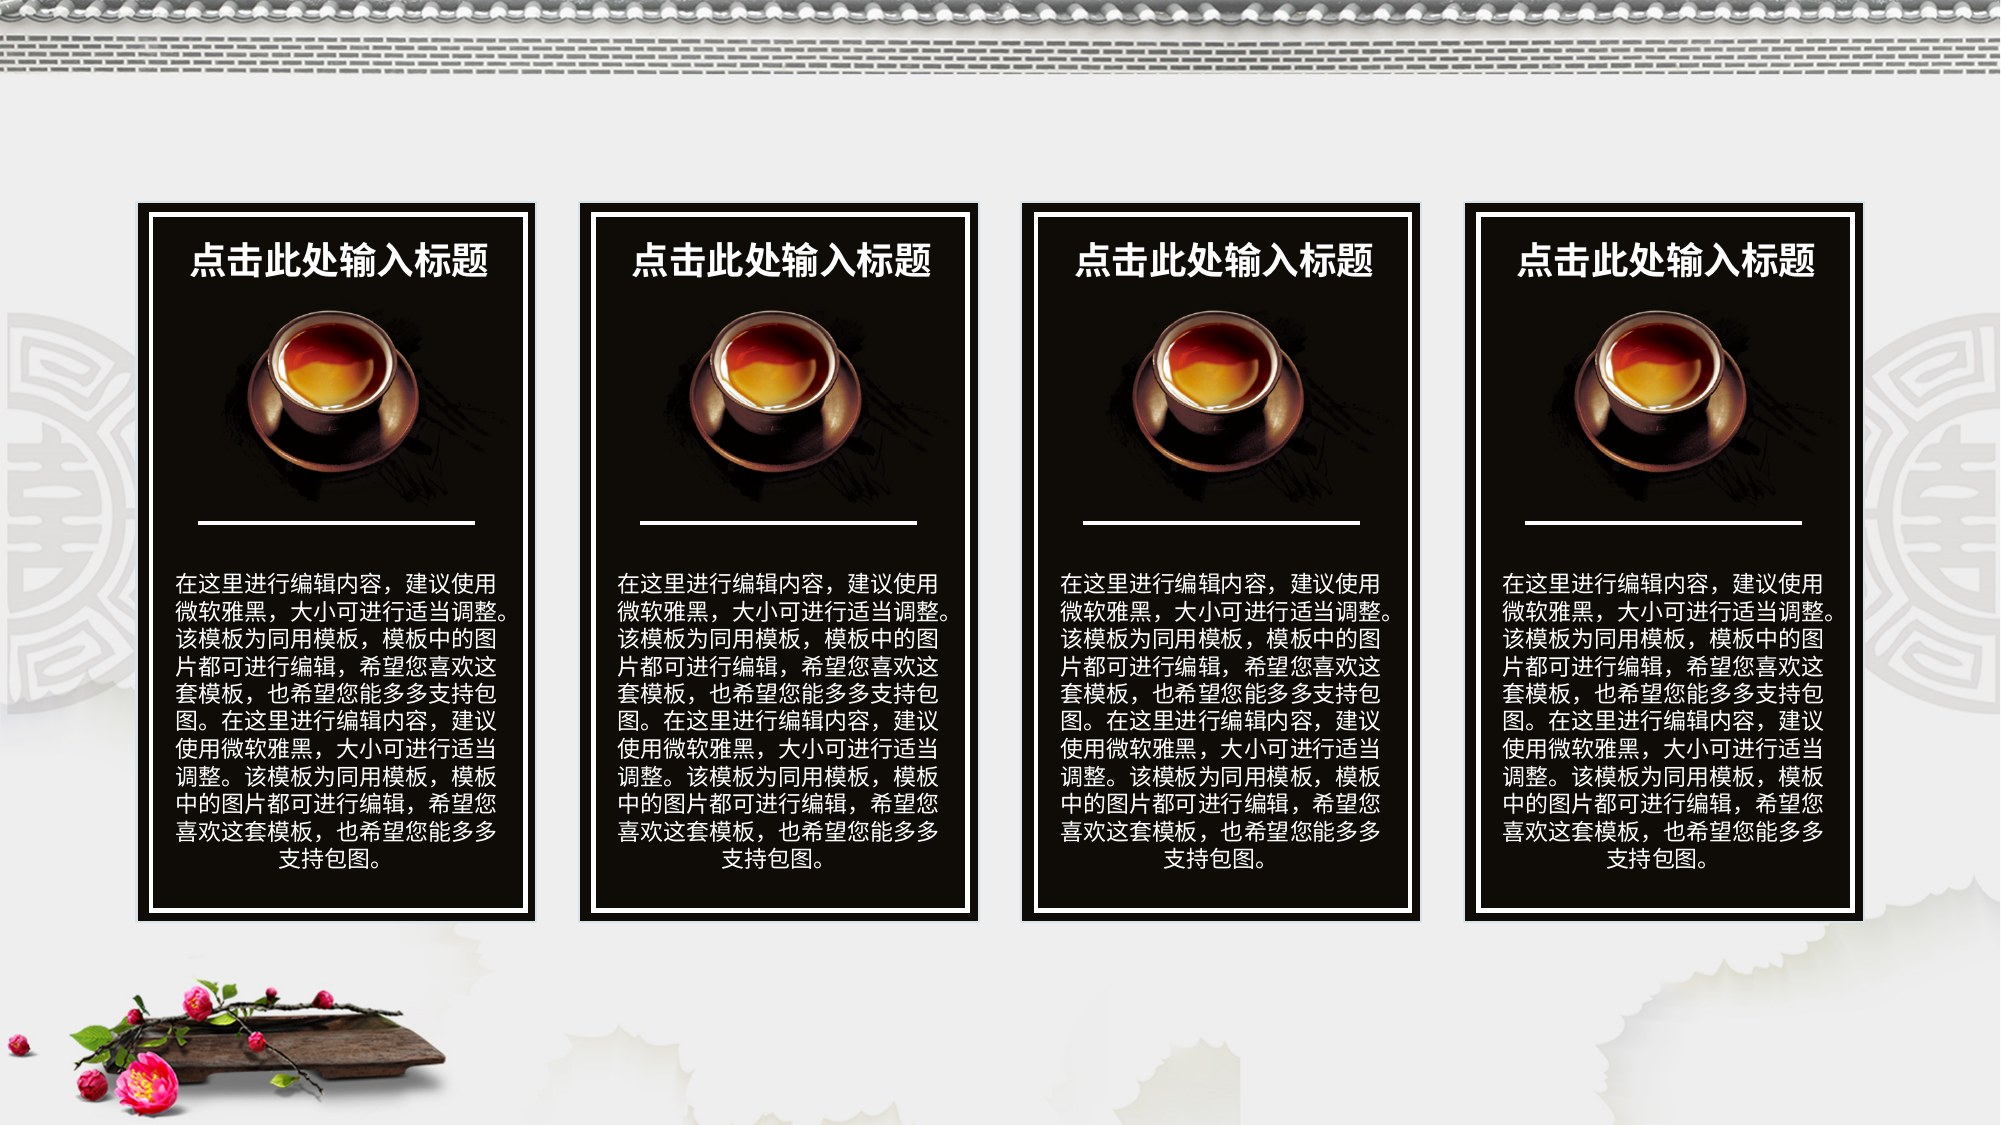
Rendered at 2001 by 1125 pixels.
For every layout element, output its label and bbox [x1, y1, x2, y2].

picture [0, 0, 2001, 1125]
text_box [578, 202, 979, 923]
text_box [1021, 202, 1422, 923]
text_box [1463, 202, 1864, 923]
text_box [136, 202, 537, 923]
